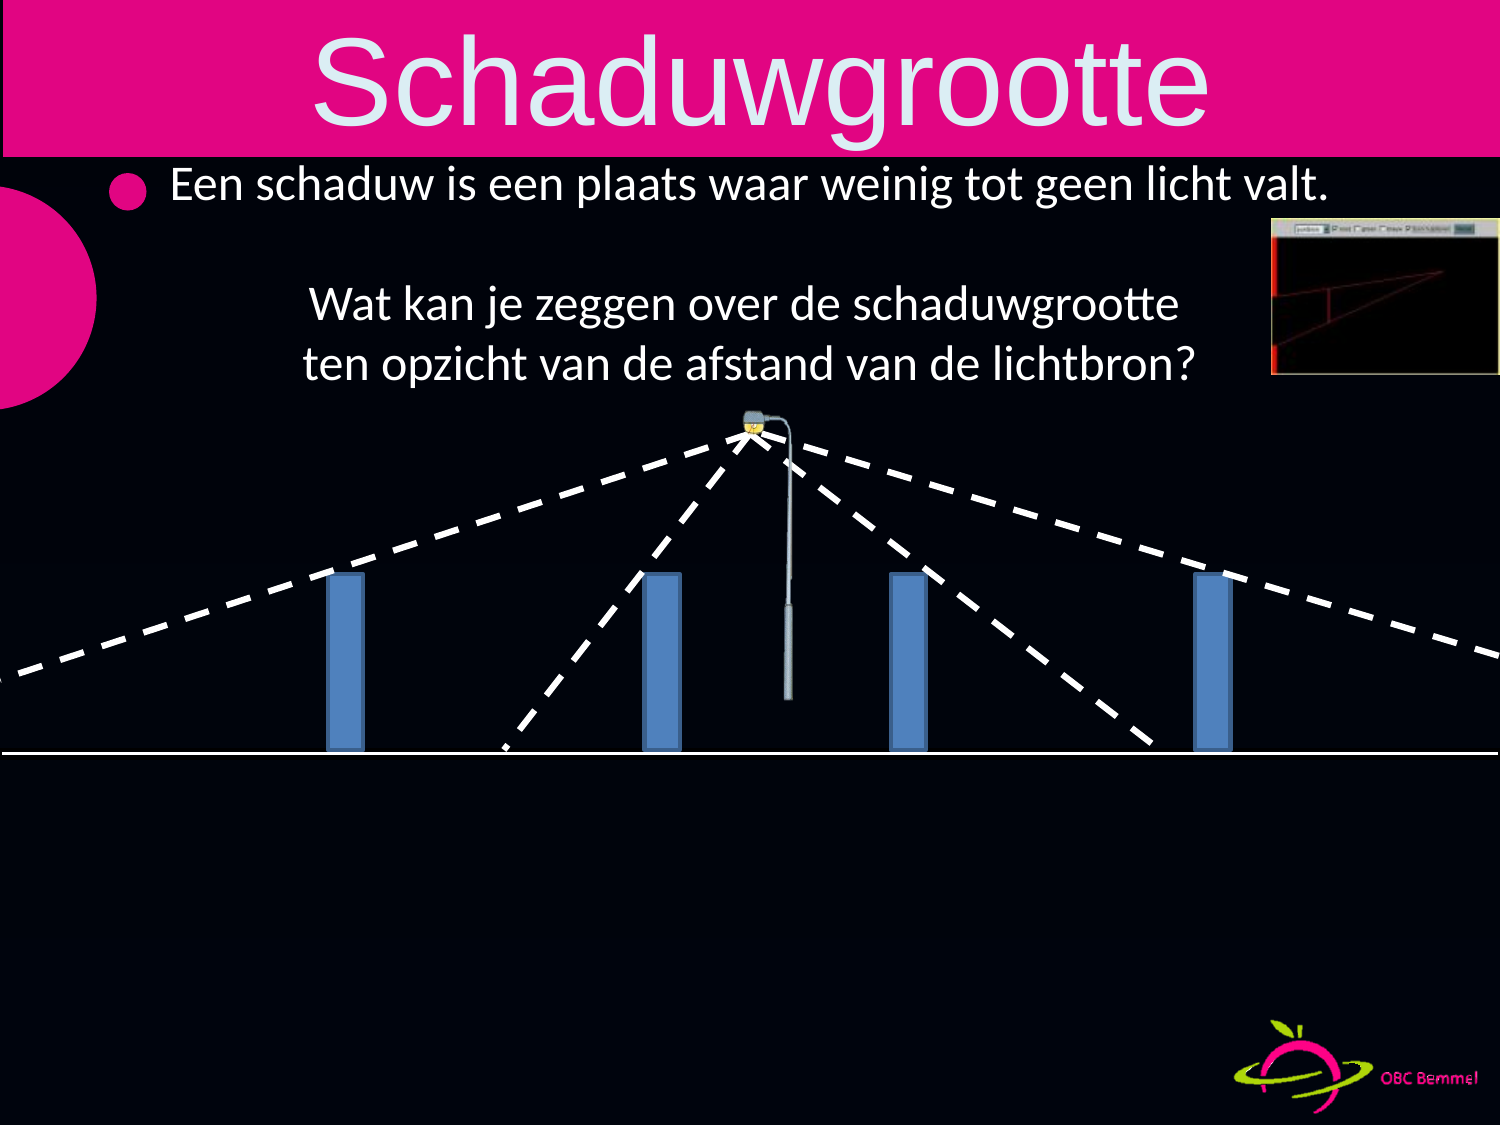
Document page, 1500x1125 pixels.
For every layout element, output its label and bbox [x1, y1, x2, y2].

text_box [0, 0, 1500, 1123]
